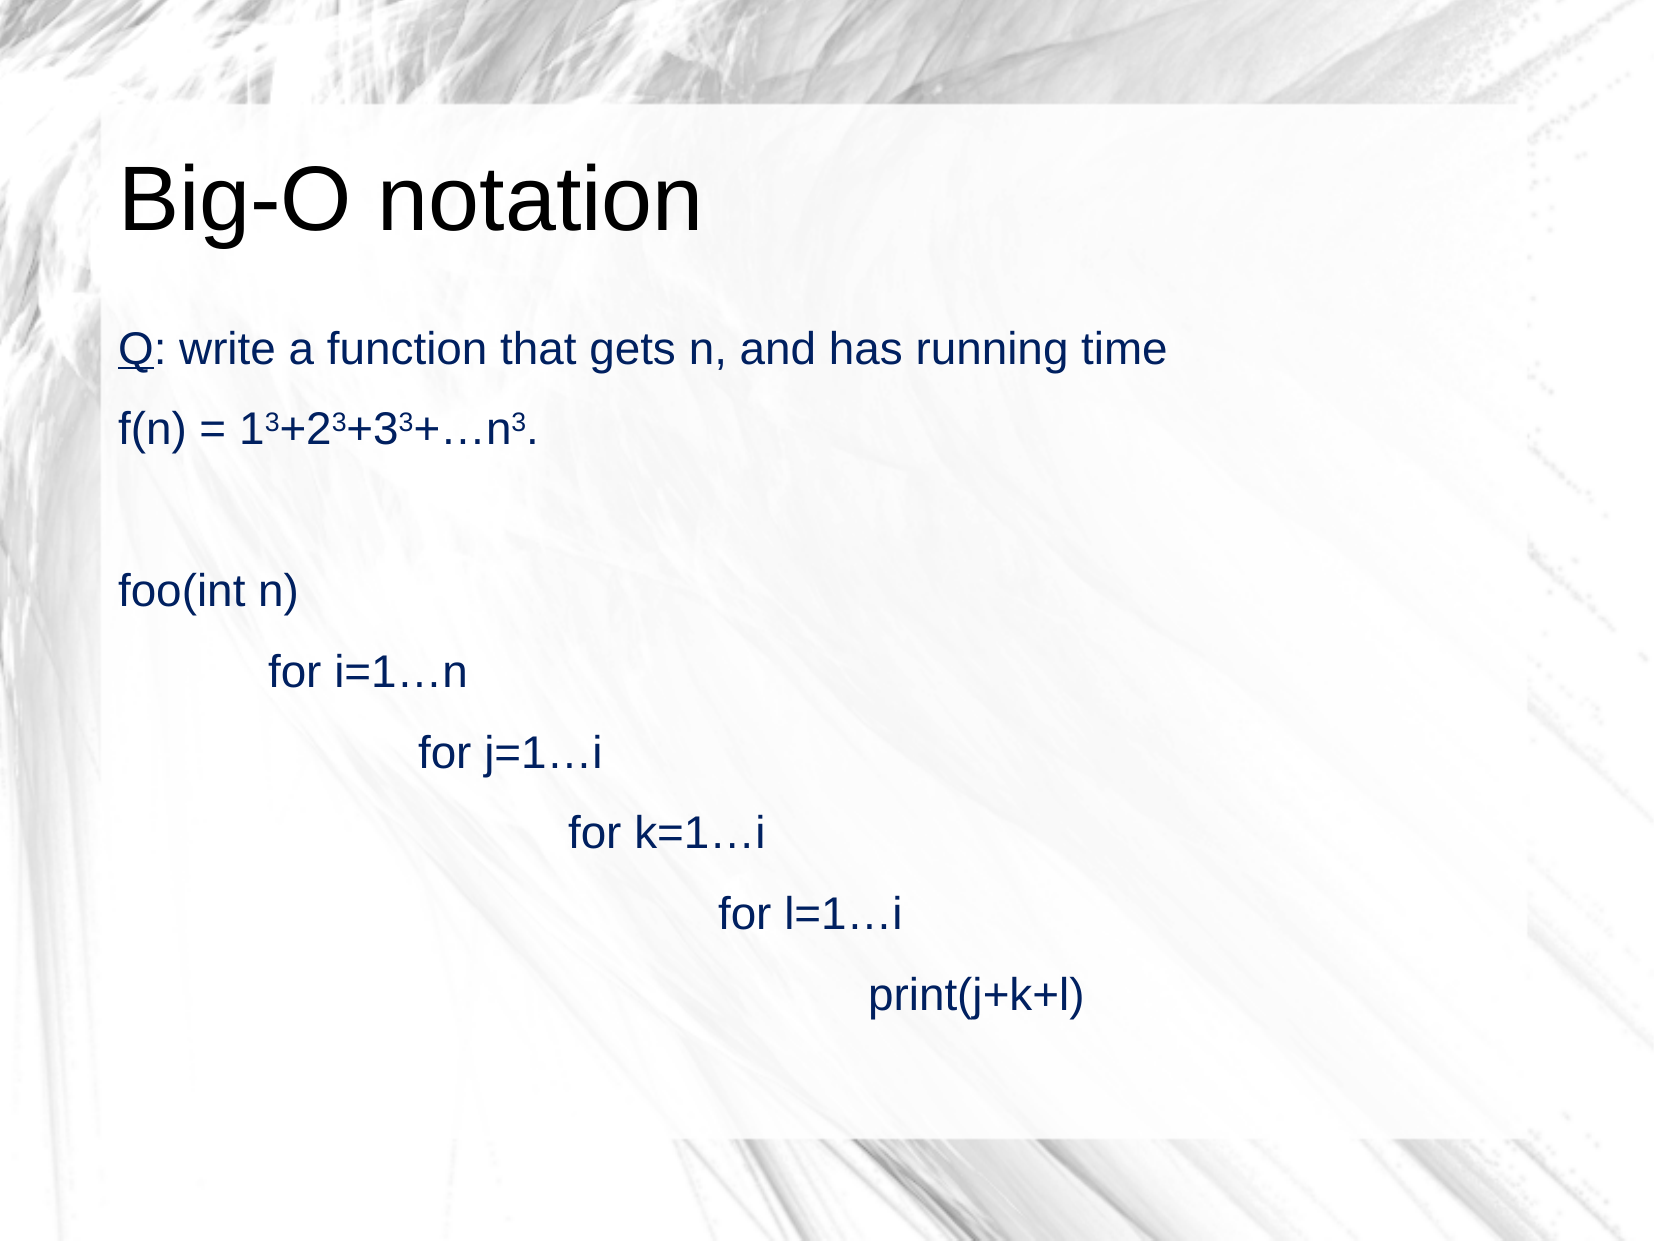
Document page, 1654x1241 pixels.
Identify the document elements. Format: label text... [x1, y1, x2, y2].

picture [0, 0, 1654, 1241]
title Big-O notation [118, 93, 1506, 299]
list Q: write a function that gets n, and has running time f(n) = 13+23+33+…n3. foo(int n) for i=1…n for j=1…i for k=1…i for l=1…i print(j+k+l) [118, 319, 1571, 1109]
